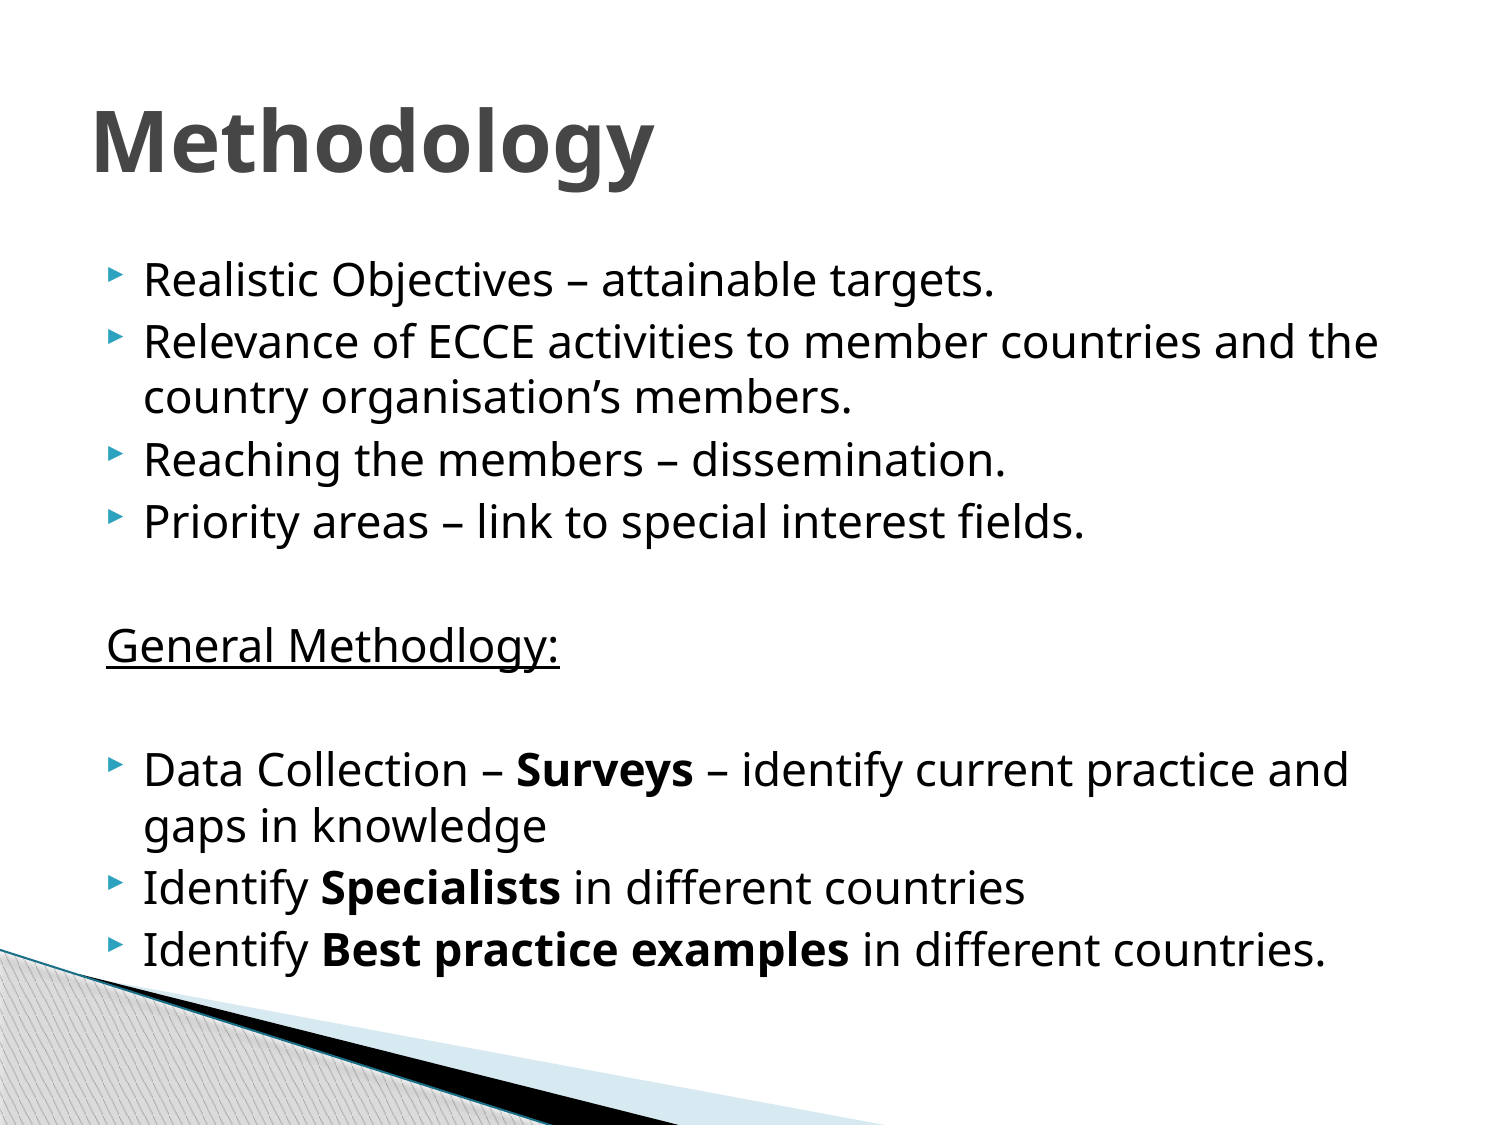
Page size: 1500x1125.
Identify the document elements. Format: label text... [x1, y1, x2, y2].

list Realistic Objectives – attainable targets. Relevance of ECCE activities to member countries and the country organisation’s members. Reaching the members – dissemination. Priority areas – link to special interest fields. General Methodlogy: Data Collection – Surveys – identify current practice and gaps in knowledge Identify Specialists in different countries Identify Best practice examples in different countries. [75, 243, 1425, 986]
title Methodology [75, 45, 1425, 233]
